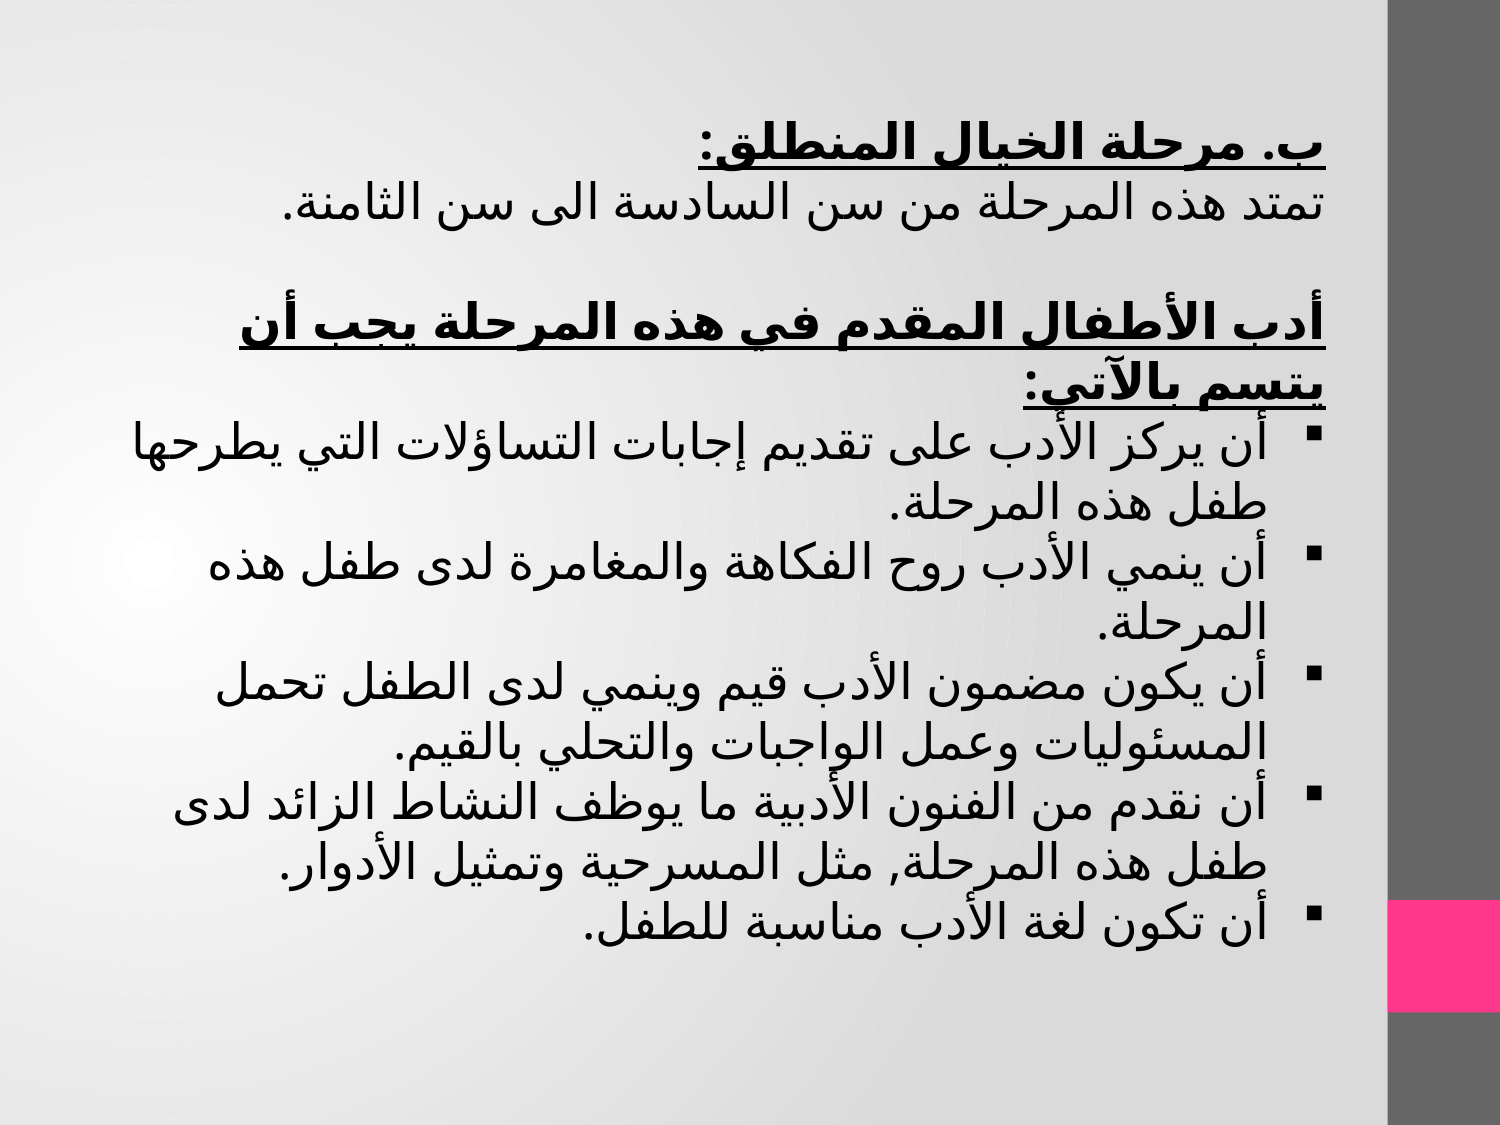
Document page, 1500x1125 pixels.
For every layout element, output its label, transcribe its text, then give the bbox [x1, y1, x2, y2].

text_box ب. مرحلة الخيال المنطلق: تمتد هذه المرحلة من سن السادسة الى سن الثامنة. أدب الأطفال المقدم في هذه المرحلة يجب أن يتسم بالآتي: أن يركز الأدب على تقديم إجابات التساؤلات التي يطرحها طفل هذه المرحلة. أن ينمي الأدب روح الفكاهة والمغامرة لدى طفل هذه المرحلة. أن يكون مضمون الأدب قيم وينمي لدى الطفل تحمل المسئوليات وعمل الواجبات والتحلي بالقيم. أن نقدم من الفنون الأدبية ما يوظف النشاط الزائد لدى طفل هذه المرحلة, مثل المسرحية وتمثيل الأدوار. أن تكون لغة الأدب مناسبة للطفل. [112, 101, 1341, 957]
